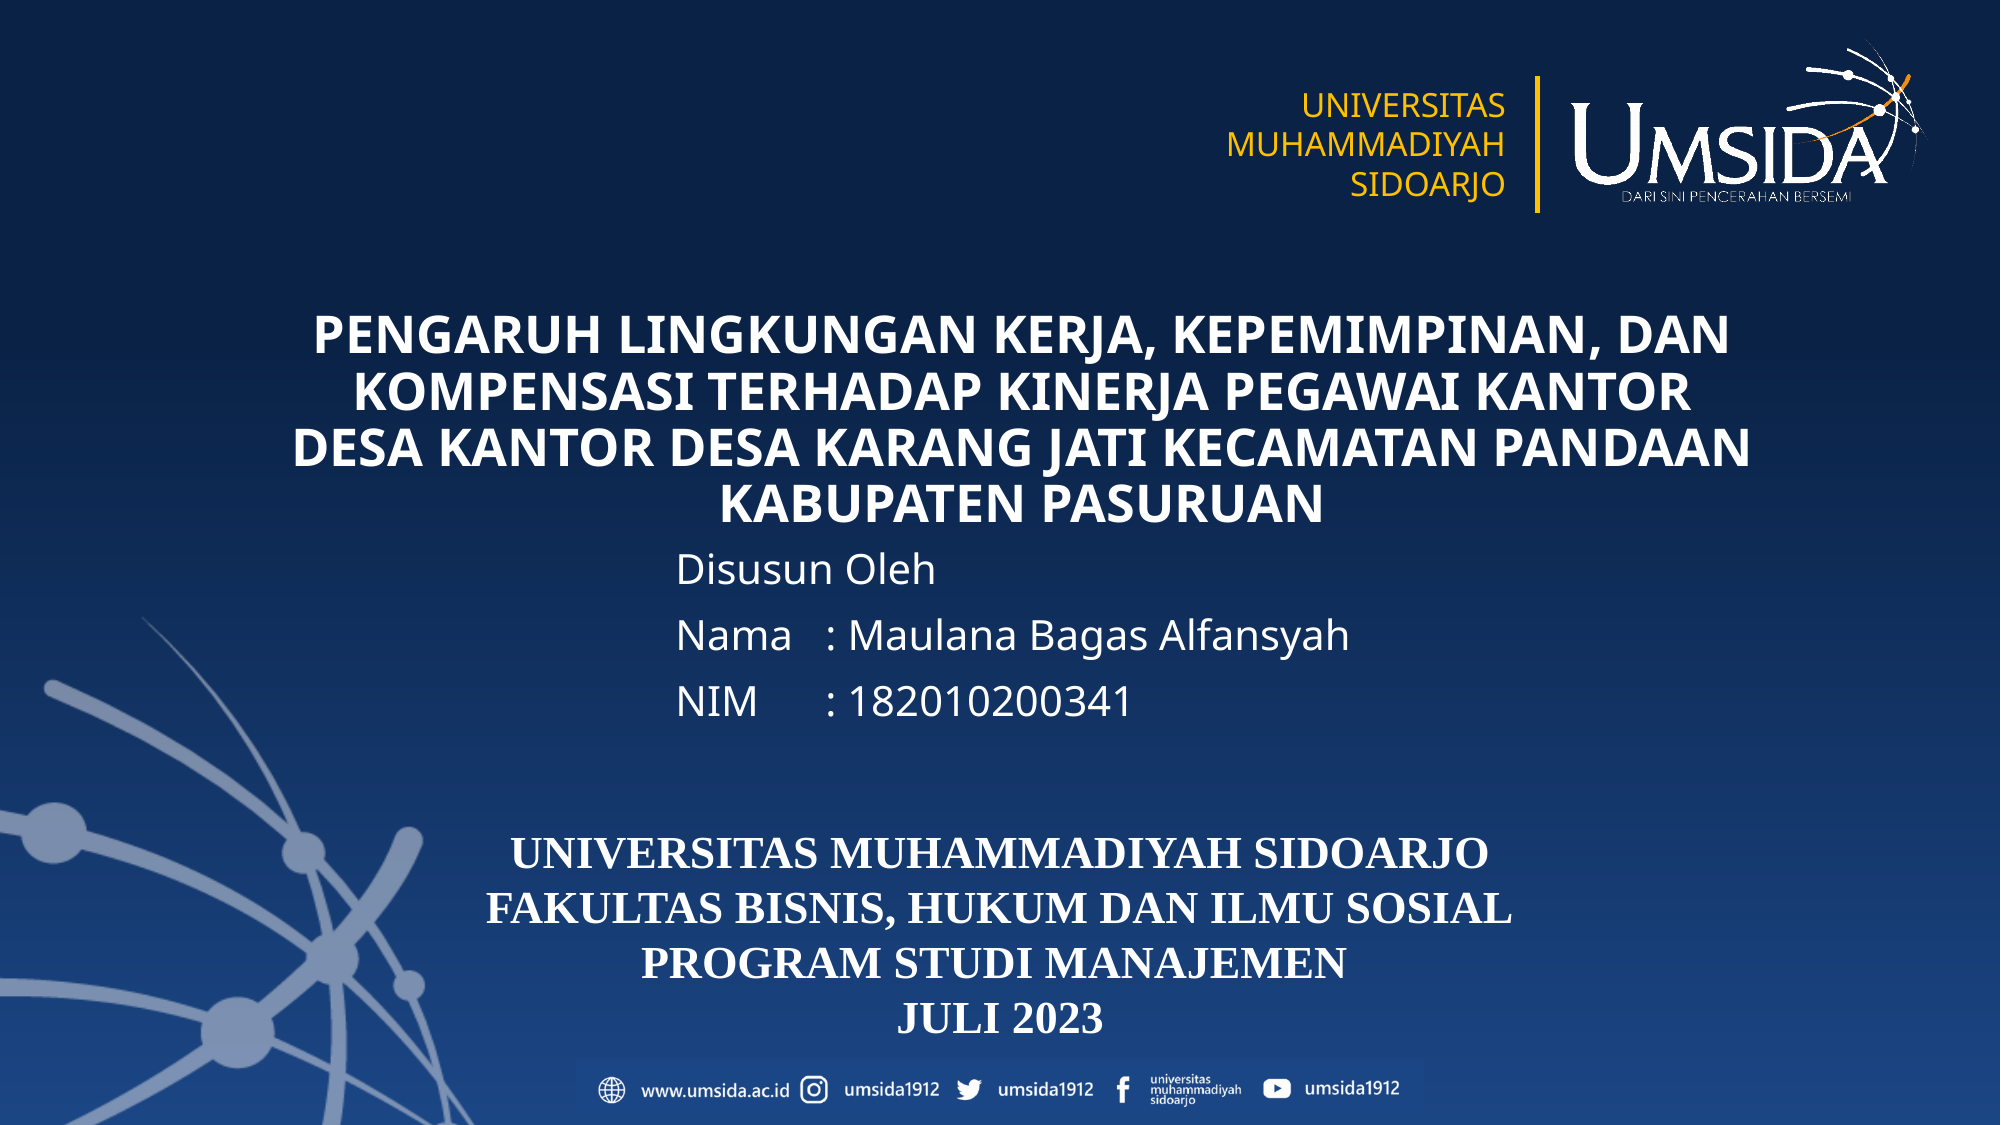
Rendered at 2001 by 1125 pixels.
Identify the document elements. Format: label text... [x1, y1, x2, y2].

picture [1570, 37, 1930, 202]
title PENGARUH LINGKUNGAN KERJA, KEPEMIMPINAN, DAN KOMPENSASI TERHADAP KINERJA PEGAWAI KANTOR DESA KANTOR DESA KARANG JATI KECAMATAN PANDAAN KABUPATEN PASURUAN [264, 167, 1780, 542]
picture [575, 1059, 1425, 1112]
text_box UNIVERSITAS MUHAMMADIYAH SIDOARJO FAKULTAS BISNIS, HUKUM DAN ILMU SOSIAL PROGRAM STUDI MANAJEMEN JULI 2023 [0, 815, 2000, 1051]
subtitle Disusun Oleh Nama : Maulana Bagas Alfansyah NIM : 182010200341 [660, 541, 1433, 789]
